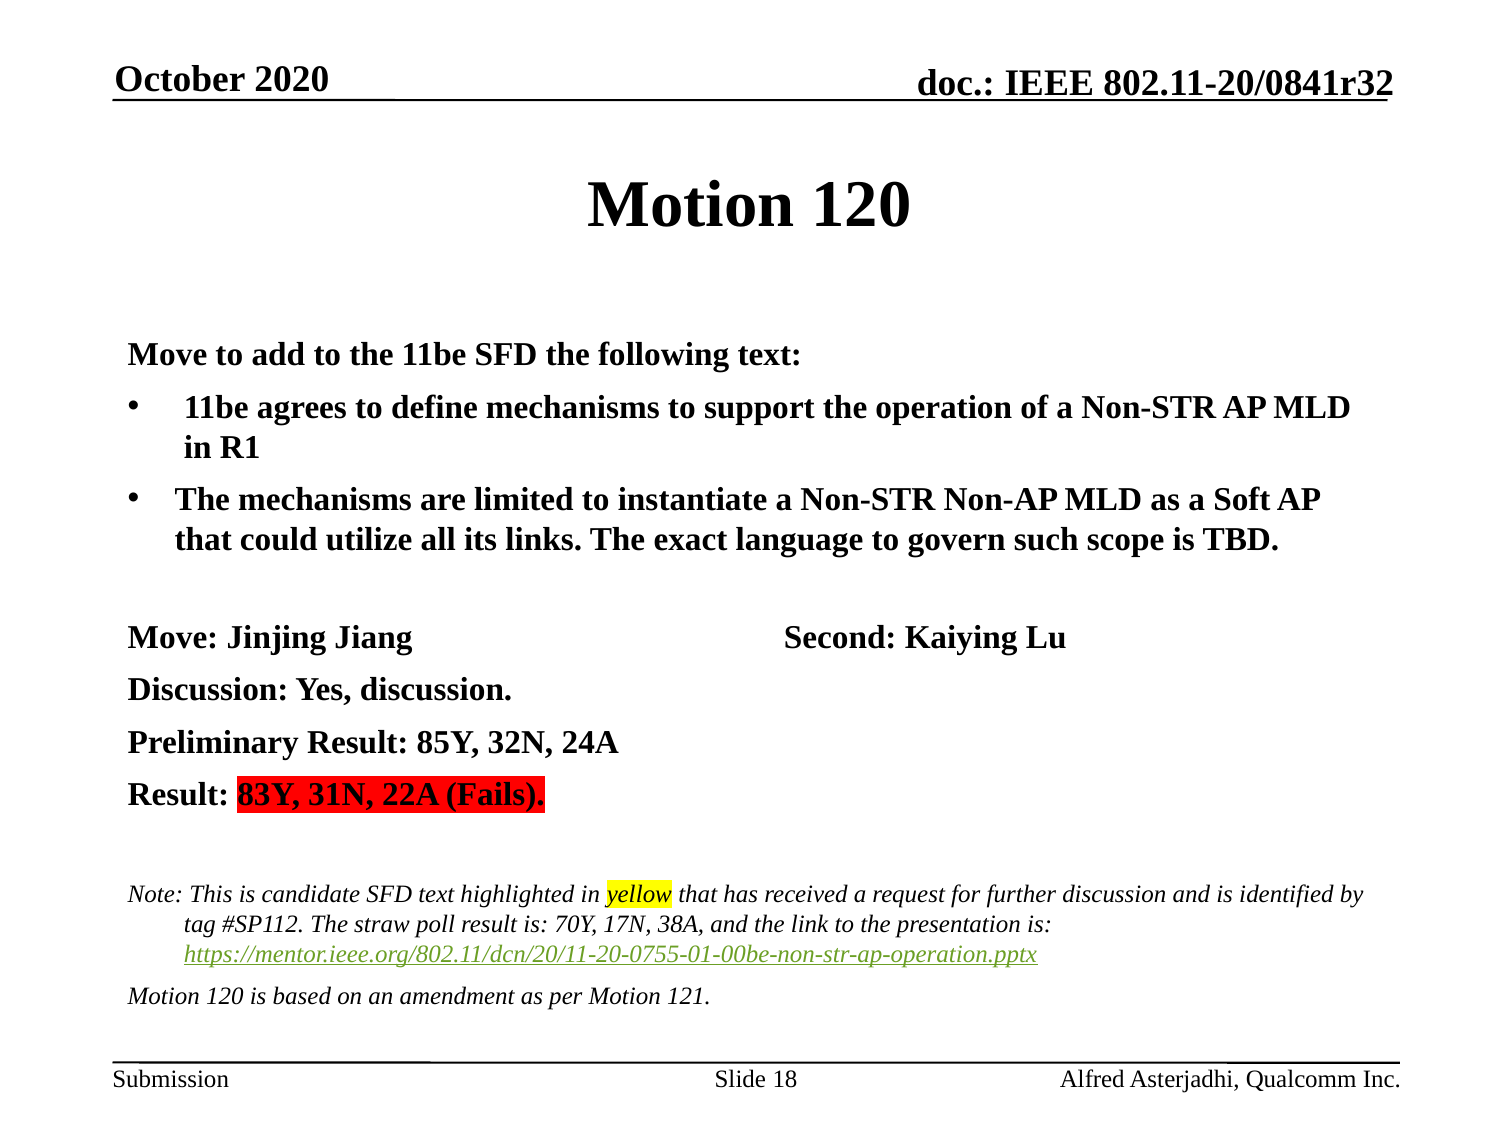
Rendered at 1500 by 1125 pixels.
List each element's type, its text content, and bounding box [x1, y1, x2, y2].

title Motion 120 [112, 112, 1388, 288]
footer Alfred Asterjadhi, Qualcomm Inc. [878, 1061, 1402, 1093]
list Move to add to the 11be SFD the following text: 11be agrees to define mechanisms to support the operation of a Non-STR AP MLD in R1 The mechanisms are limited to instantiate a Non-STR Non-AP MLD as a Soft AP that could utilize all its links. The exact language to govern such scope is TBD. Move: Jinjing Jiang Second: Kaiying Lu Discussion: Yes, discussion. Preliminary Result: 85Y, 32N, 24A Result: 83Y, 31N, 22A (Fails). Note: This is candidate SFD text highlighted in yellow that has received a request for further discussion and is identified by tag #SP112. The straw poll result is: 70Y, 17N, 38A, and the link to the presentation is: https://mentor.ieee.org/802.11/dcn/20/11-20-0755-01-00be-non-str-ap-operation.pptx Motion 120 is based on an amendment as per Motion 121. [112, 324, 1388, 1063]
slide_number Slide 18 [712, 1061, 800, 1123]
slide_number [114, 54, 423, 100]
